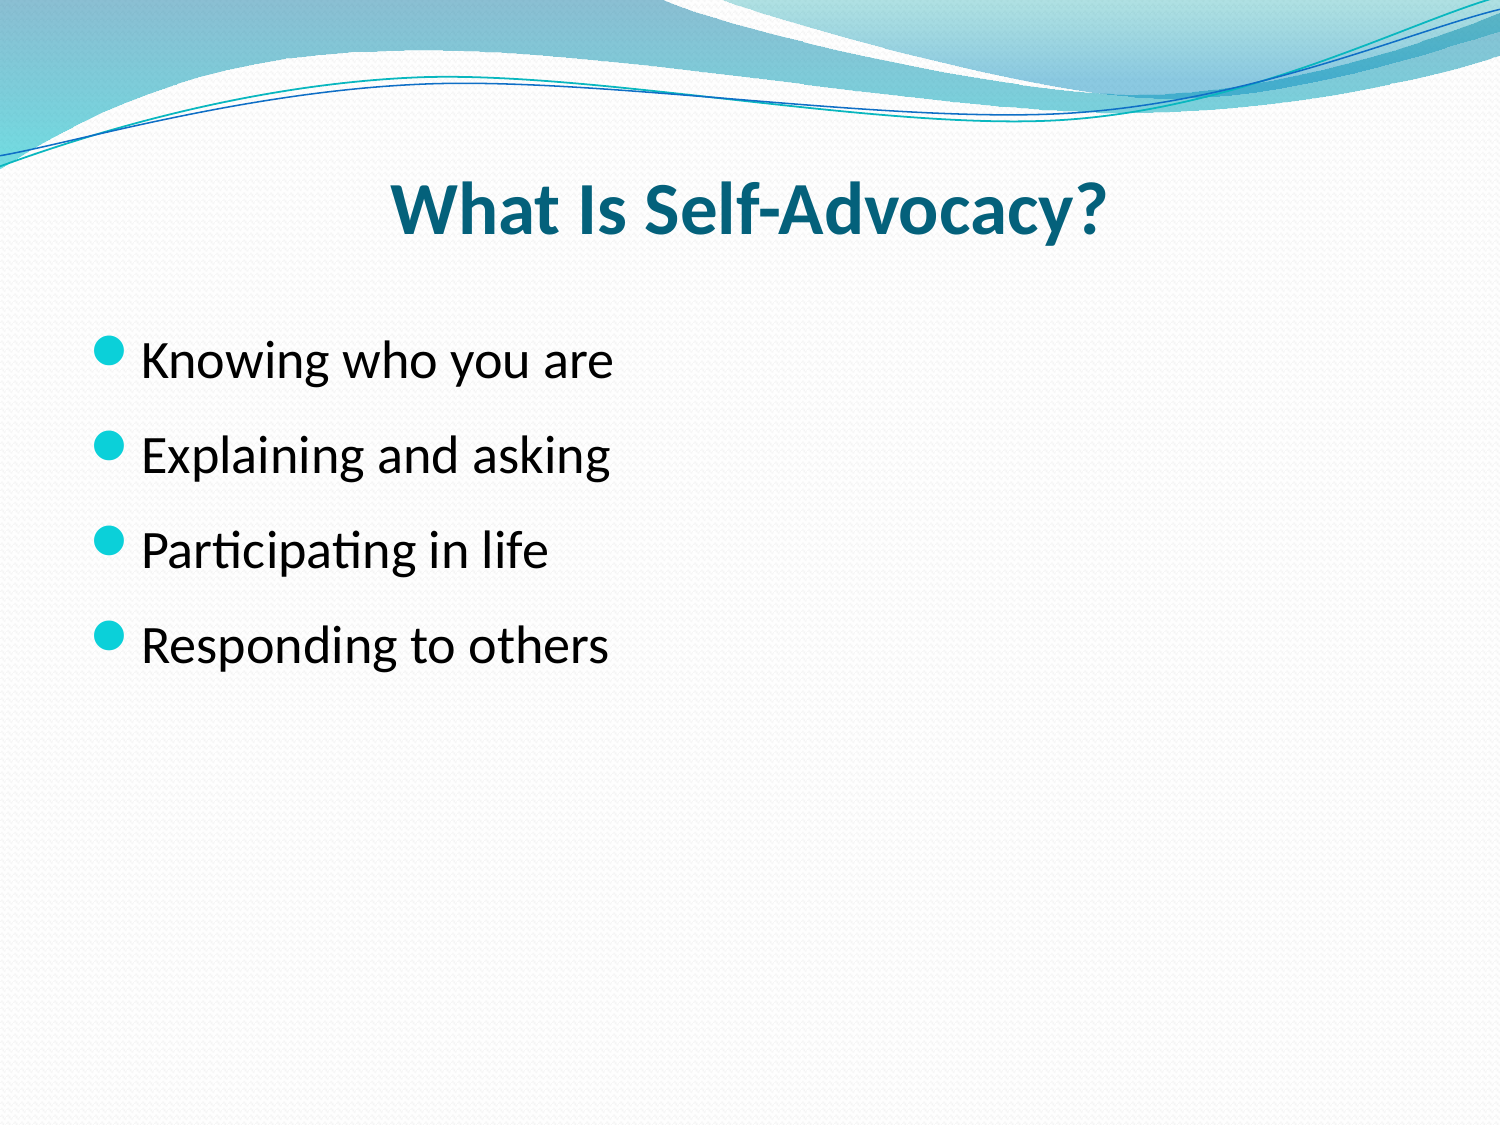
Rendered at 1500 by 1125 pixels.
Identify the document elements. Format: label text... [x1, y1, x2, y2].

list Knowing who you are Explaining and asking Participating in life Responding to others [75, 317, 1425, 1038]
title What Is Self-Advocacy? [75, 115, 1425, 250]
